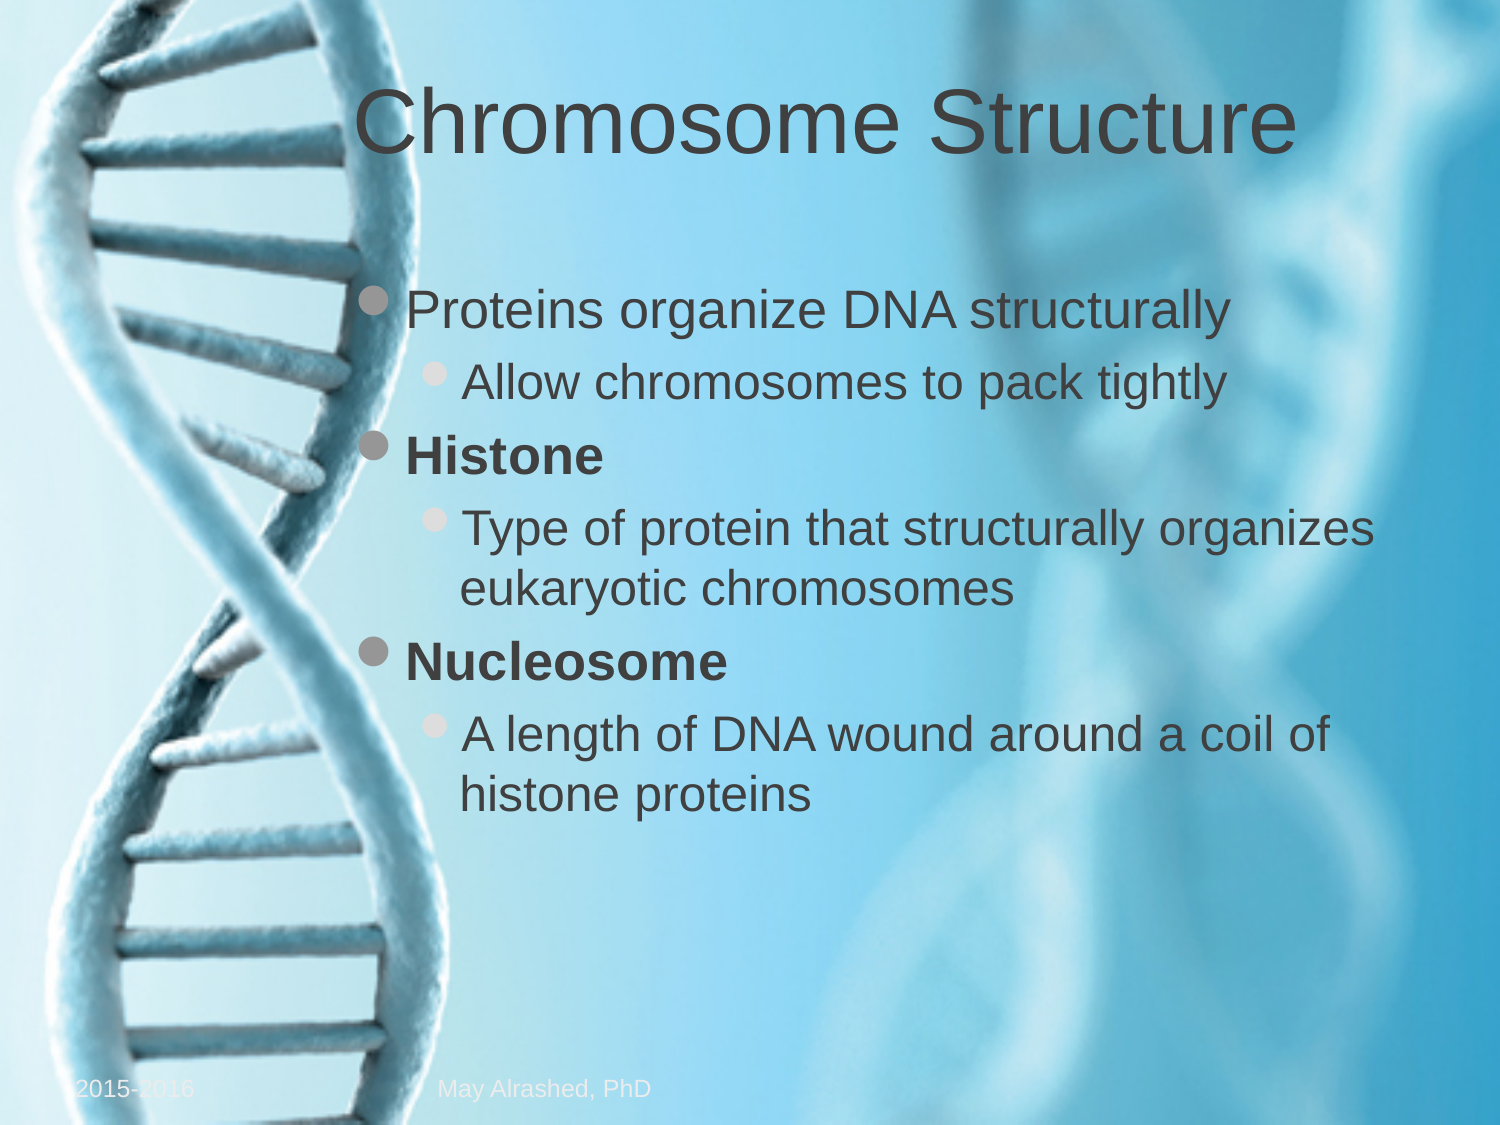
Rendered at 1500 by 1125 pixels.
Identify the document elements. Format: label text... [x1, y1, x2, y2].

slide_number 2015-2016 [75, 1042, 425, 1103]
text_box Proteins organize DNA structurally Allow chromosomes to pack tightly Histone Type of protein that structurally organizes eukaryotic chromosomes Nucleosome A length of DNA wound around a coil of histone proteins [339, 267, 1500, 999]
text_box Chromosome Structure [337, 54, 1500, 271]
picture [0, 0, 1500, 1125]
footer May Alrashed, PhD [437, 1042, 988, 1103]
